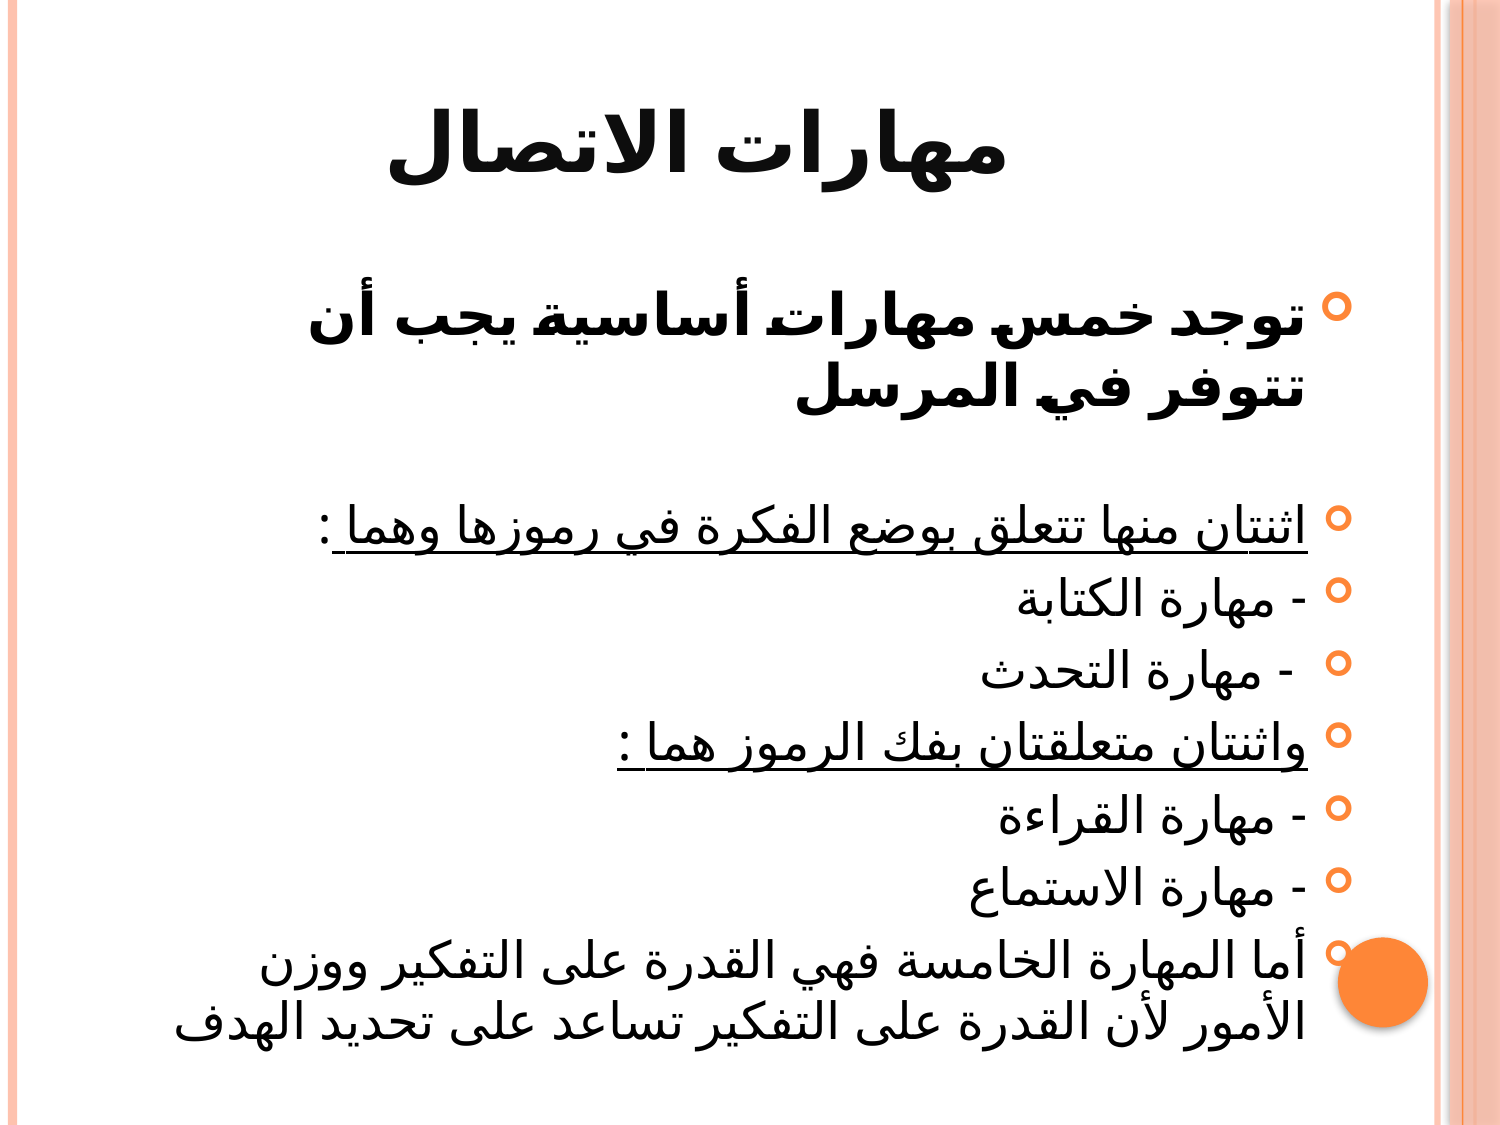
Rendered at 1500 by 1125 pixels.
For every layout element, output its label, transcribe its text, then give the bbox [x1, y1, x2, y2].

title مهارات الاتصال [75, 45, 1300, 233]
list توجد خمس مهارات أساسية يجب أن تتوفر في المرسل اثنتان منها تتعلق بوضع الفكرة في رموزها وهما : - مهارة الكتابة - مهارة التحدث واثنتان متعلقتان بفك الرموز هما : - مهارة القراءة - مهارة الاستماع أما المهارة الخامسة فهي القدرة على التفكير ووزن الأمور لأن القدرة على التفكير تساعد على تحديد الهدف [140, 269, 1366, 1069]
